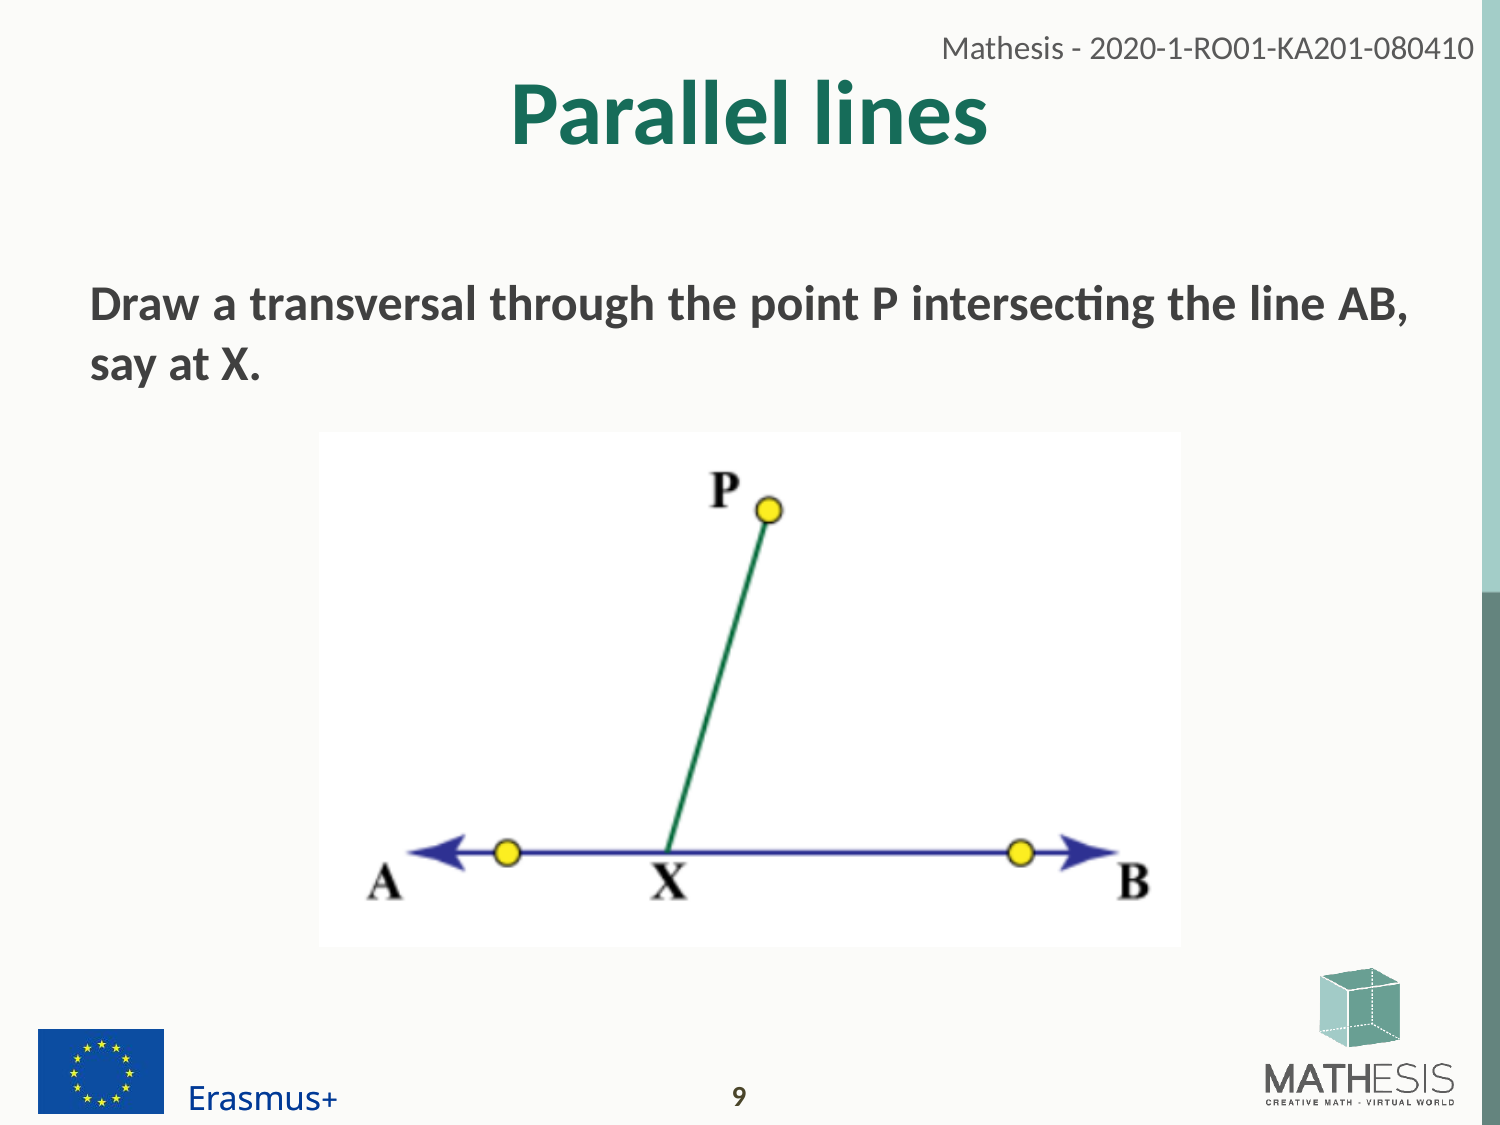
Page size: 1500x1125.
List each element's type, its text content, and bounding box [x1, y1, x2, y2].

picture [38, 1029, 164, 1114]
title Parallel lines [75, 45, 1425, 233]
picture [318, 432, 1182, 948]
list Draw a transversal through the point P intersecting the line AB, say at X. [75, 262, 1425, 1005]
